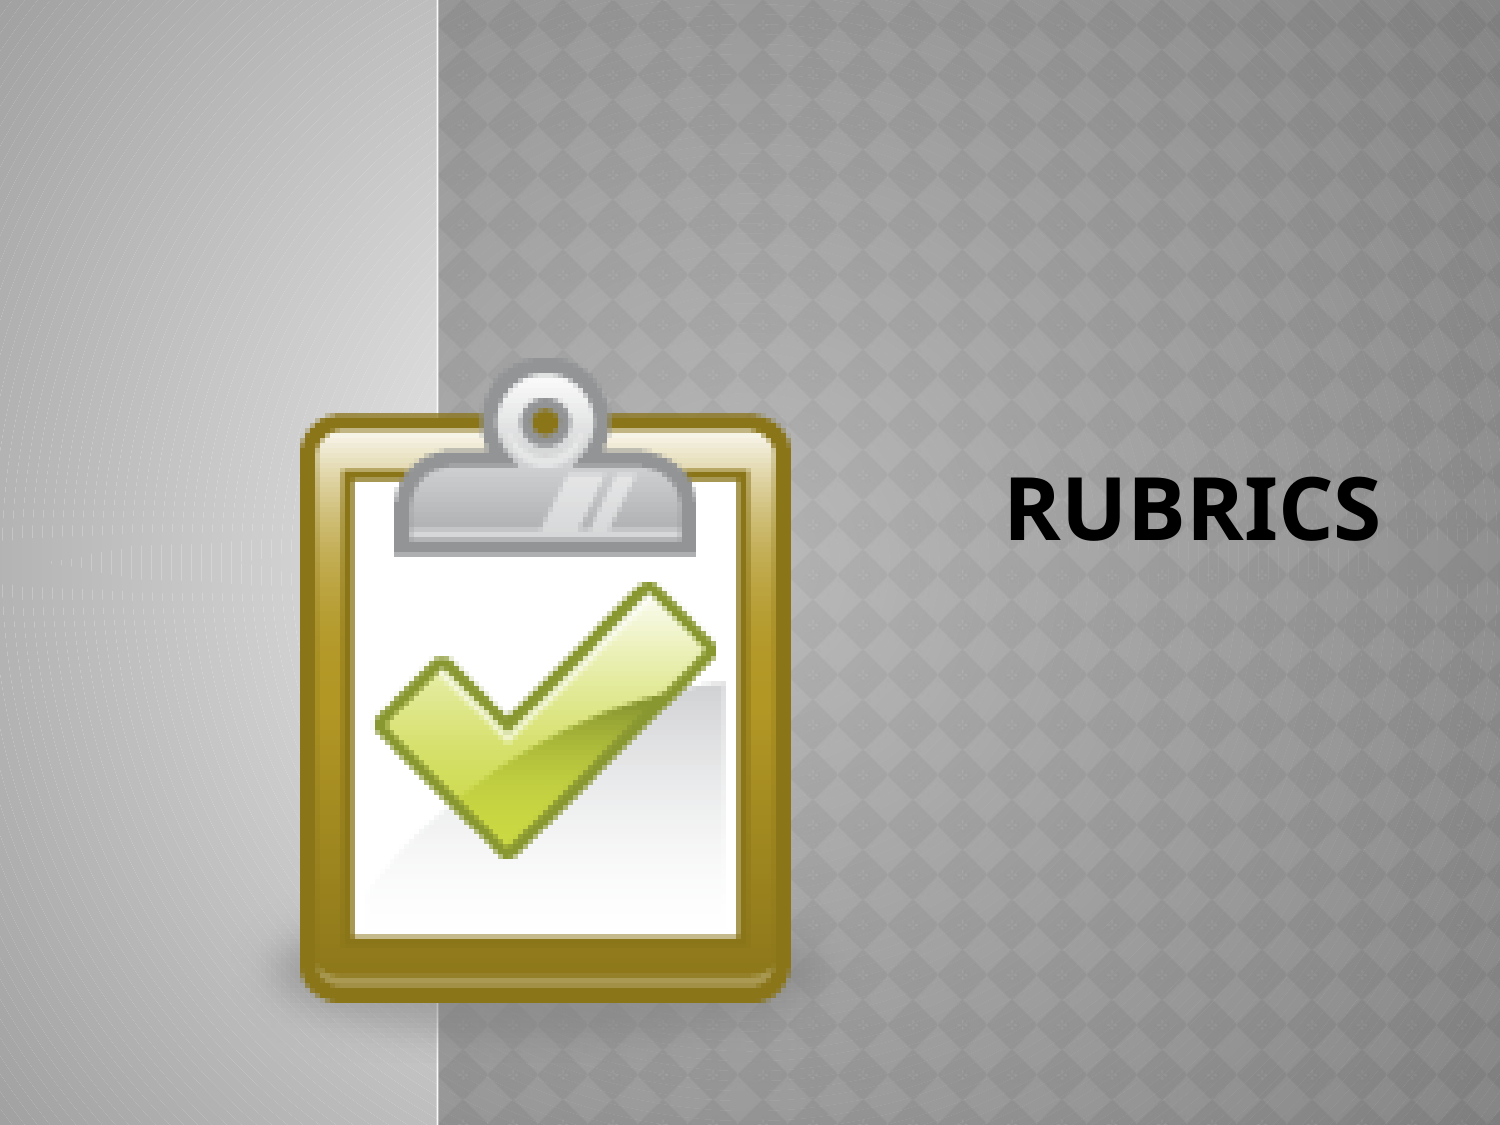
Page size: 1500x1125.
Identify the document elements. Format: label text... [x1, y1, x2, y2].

title Rubrics [552, 87, 1390, 558]
picture [187, 349, 901, 1063]
